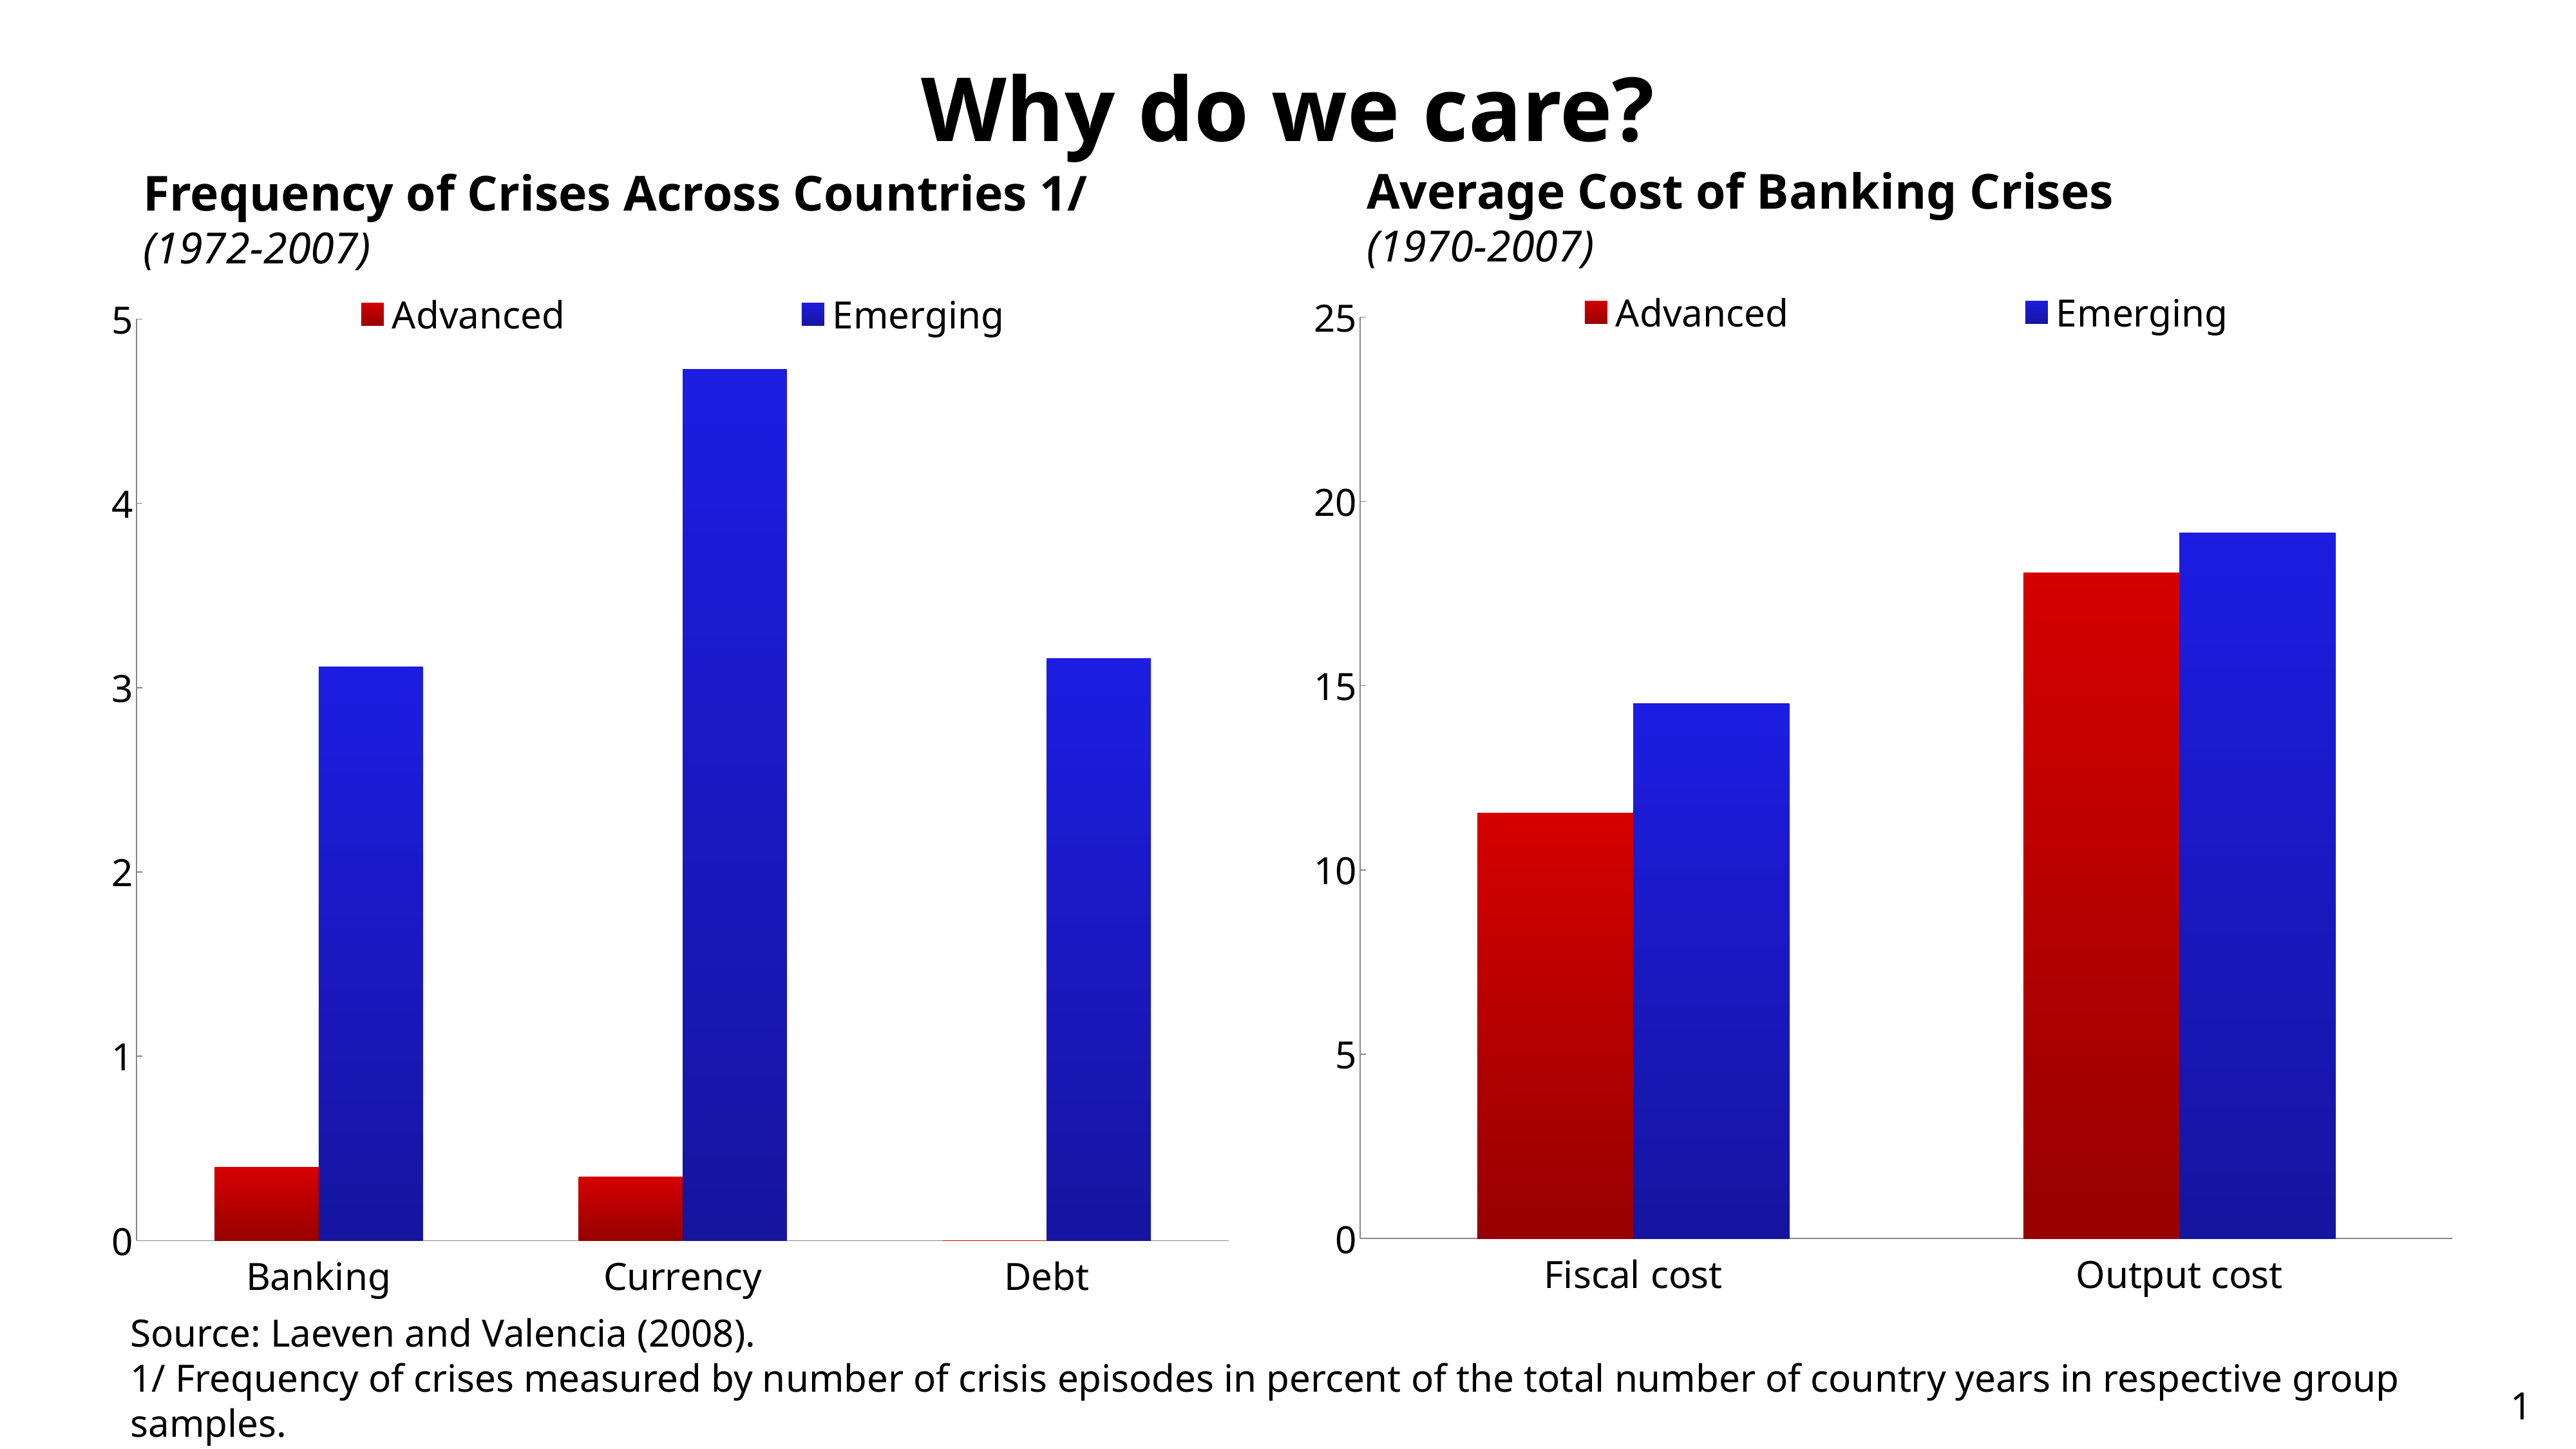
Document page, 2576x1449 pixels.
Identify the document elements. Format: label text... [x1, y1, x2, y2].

chart [1287, 284, 2467, 1309]
text_box Why do we care? [0, 67, 2576, 145]
text_box Frequency of Crises Across Countries 1/ (1972-2007) [138, 158, 1159, 278]
text_box 1 [2485, 1377, 2558, 1432]
text_box Average Cost of Banking Crises (1970-2007) [1361, 156, 2383, 276]
chart [64, 287, 1244, 1311]
text_box Source: Laeven and Valencia (2008). 1/ Frequency of crises measured by number of crisis episodes in percent of the total number of country years in respective group samples. [106, 1297, 2479, 1449]
